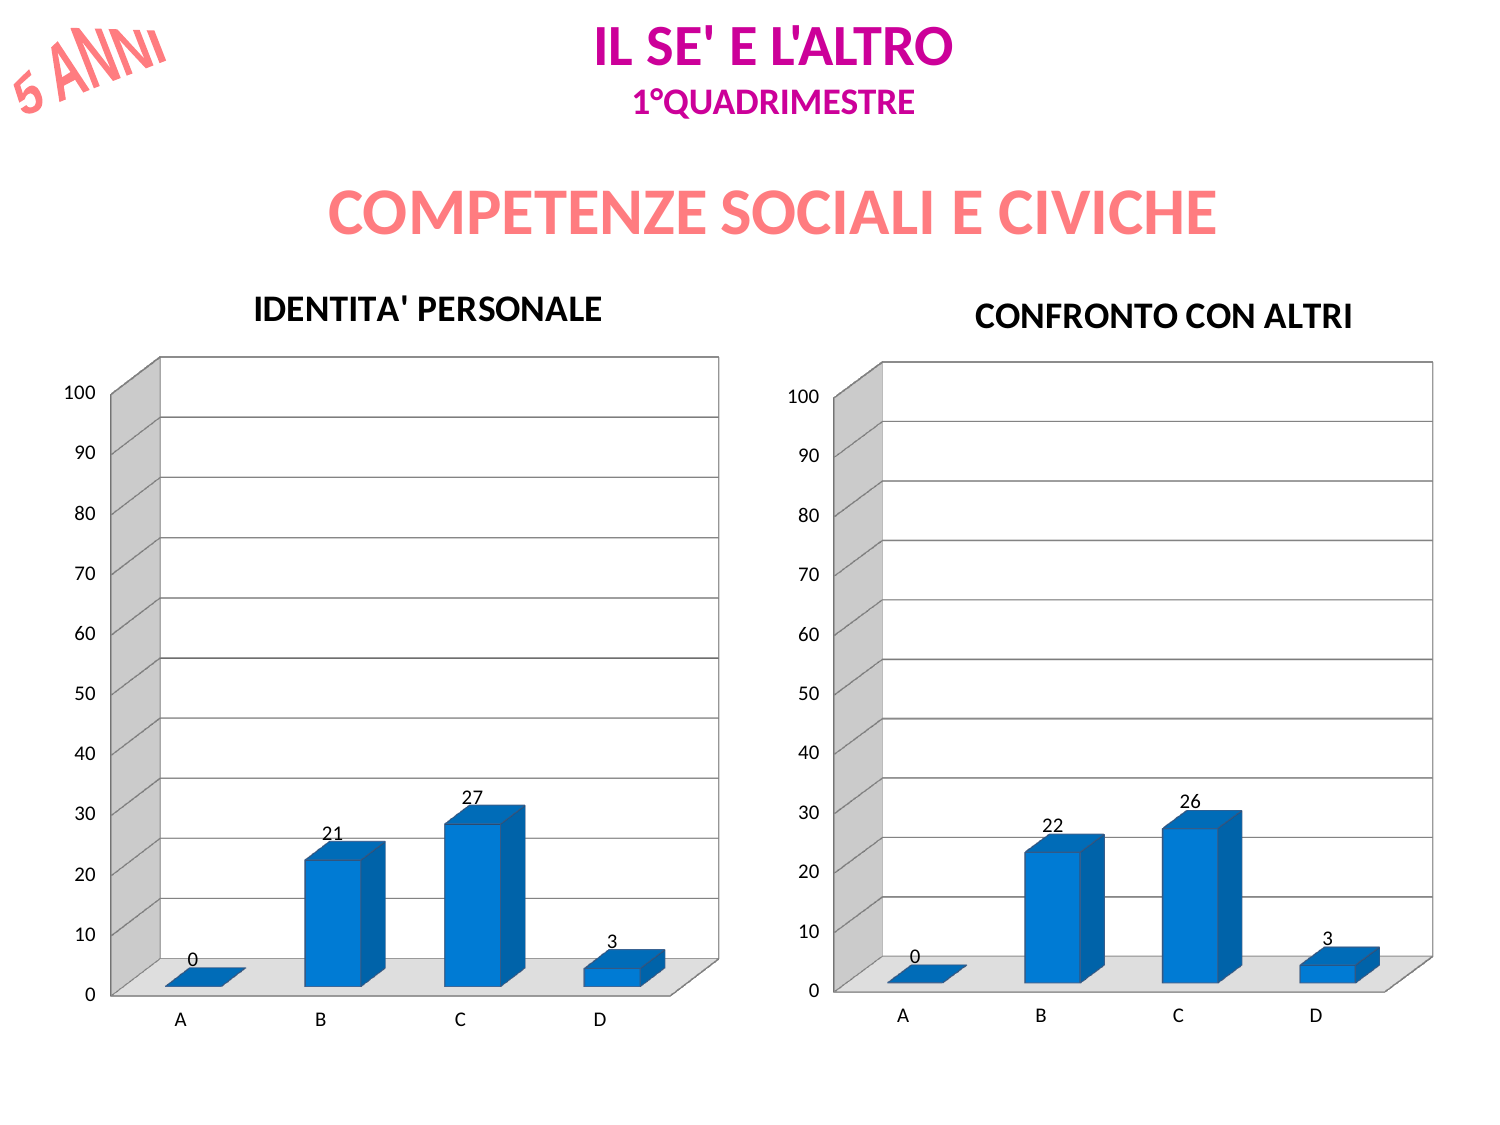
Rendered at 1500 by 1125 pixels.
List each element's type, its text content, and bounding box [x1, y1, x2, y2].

chart [44, 256, 739, 1048]
chart [773, 258, 1448, 1047]
text_box Competenze sociali e civiche [253, 160, 1294, 256]
text_box IL SE' E L'ALTRO 1°QUADRIMESTRE [577, 0, 970, 130]
